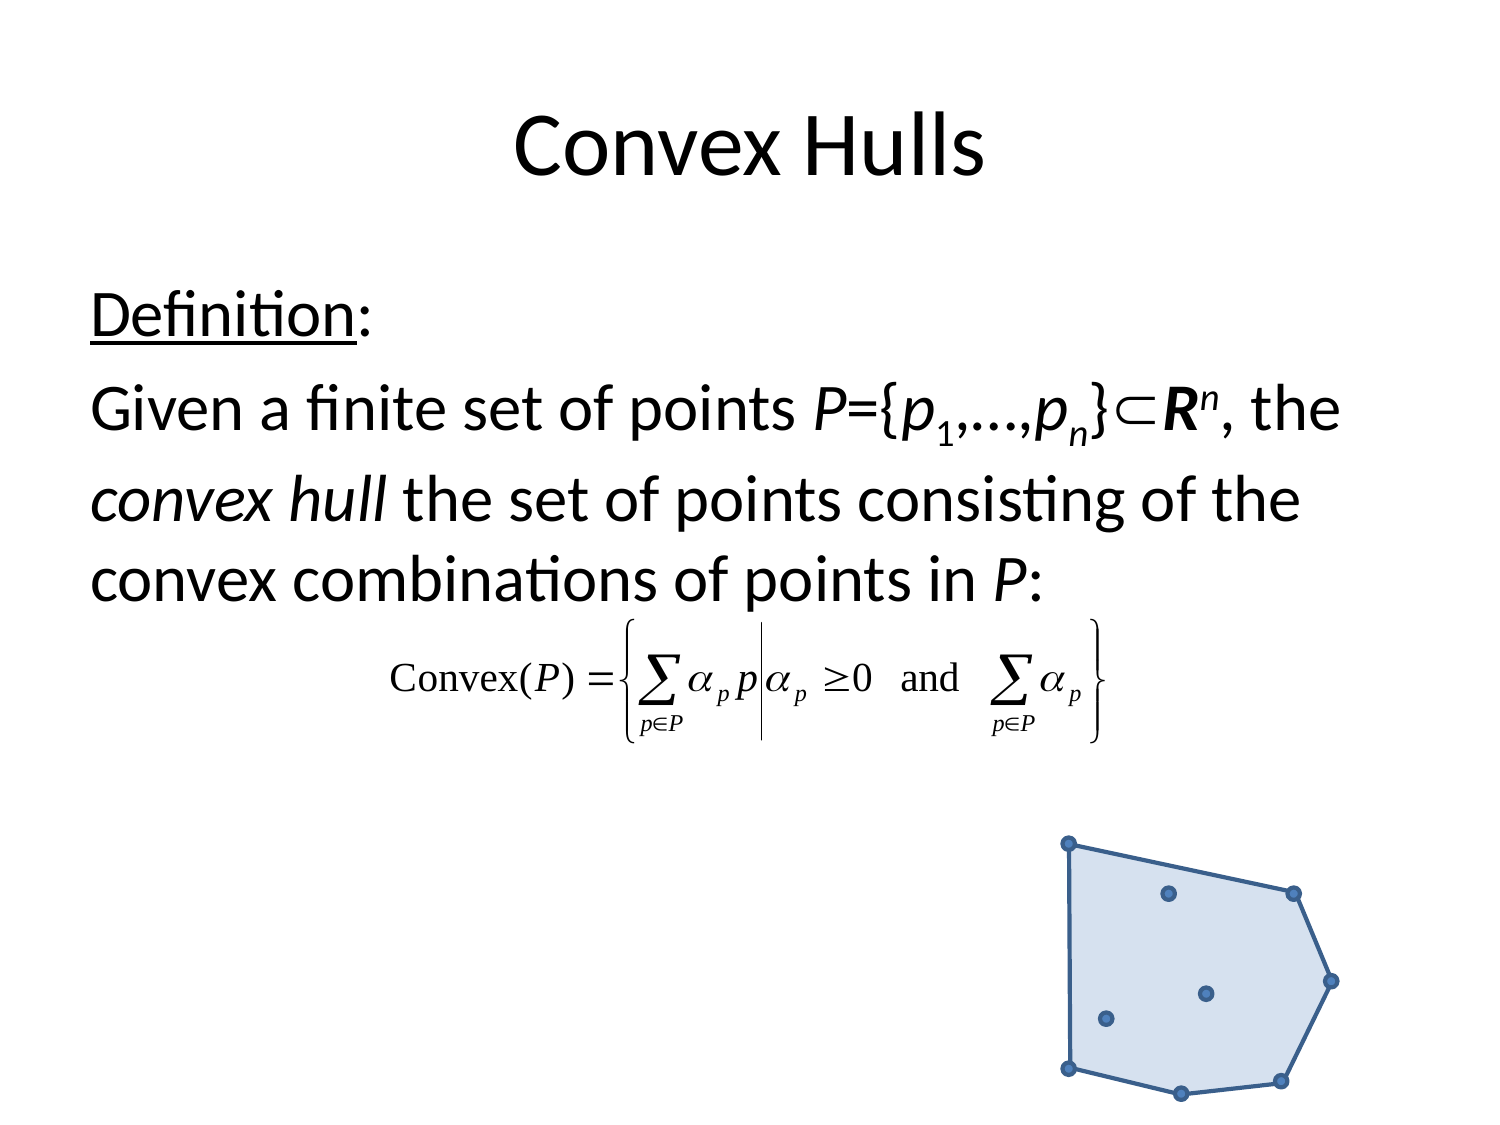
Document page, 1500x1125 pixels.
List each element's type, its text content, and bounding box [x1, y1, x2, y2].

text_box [383, 612, 1113, 751]
list Definition: Given a finite set of points P={p1,…,pn}Rn, the convex hull the set of points consisting of the convex combinations of points in P: [75, 262, 1425, 1125]
title Convex Hulls [75, 45, 1425, 233]
text_box [1272, 1072, 1290, 1090]
text_box [1322, 972, 1340, 990]
text_box [1097, 1010, 1115, 1027]
text_box [1172, 1085, 1190, 1102]
text_box [1066, 843, 1331, 1096]
text_box [1197, 985, 1215, 1003]
text_box [1060, 1060, 1078, 1078]
text_box [1160, 885, 1177, 902]
text_box [1060, 835, 1078, 853]
text_box [1285, 885, 1303, 902]
